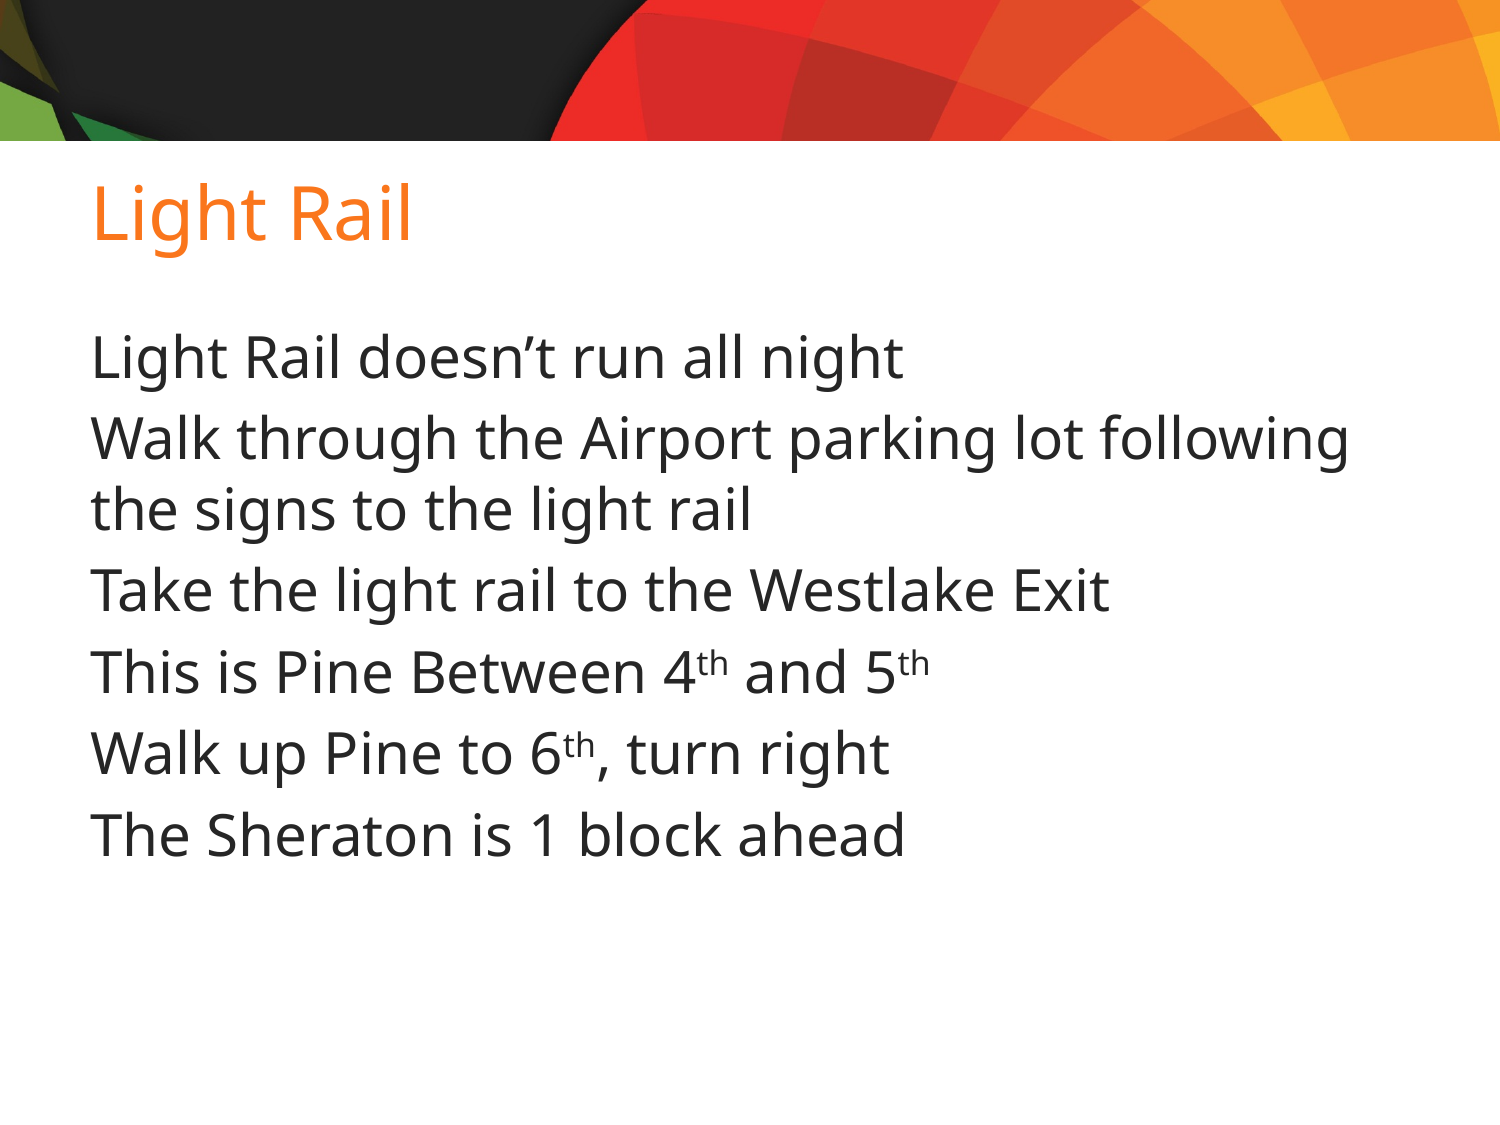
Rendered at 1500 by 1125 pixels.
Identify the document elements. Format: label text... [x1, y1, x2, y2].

list Light Rail doesn’t run all night Walk through the Airport parking lot following the signs to the light rail Take the light rail to the Westlake Exit This is Pine Between 4th and 5th Walk up Pine to 6th, turn right The Sheraton is 1 block ahead [75, 312, 1425, 1013]
picture [0, 0, 1500, 141]
title Light Rail [75, 174, 1425, 288]
